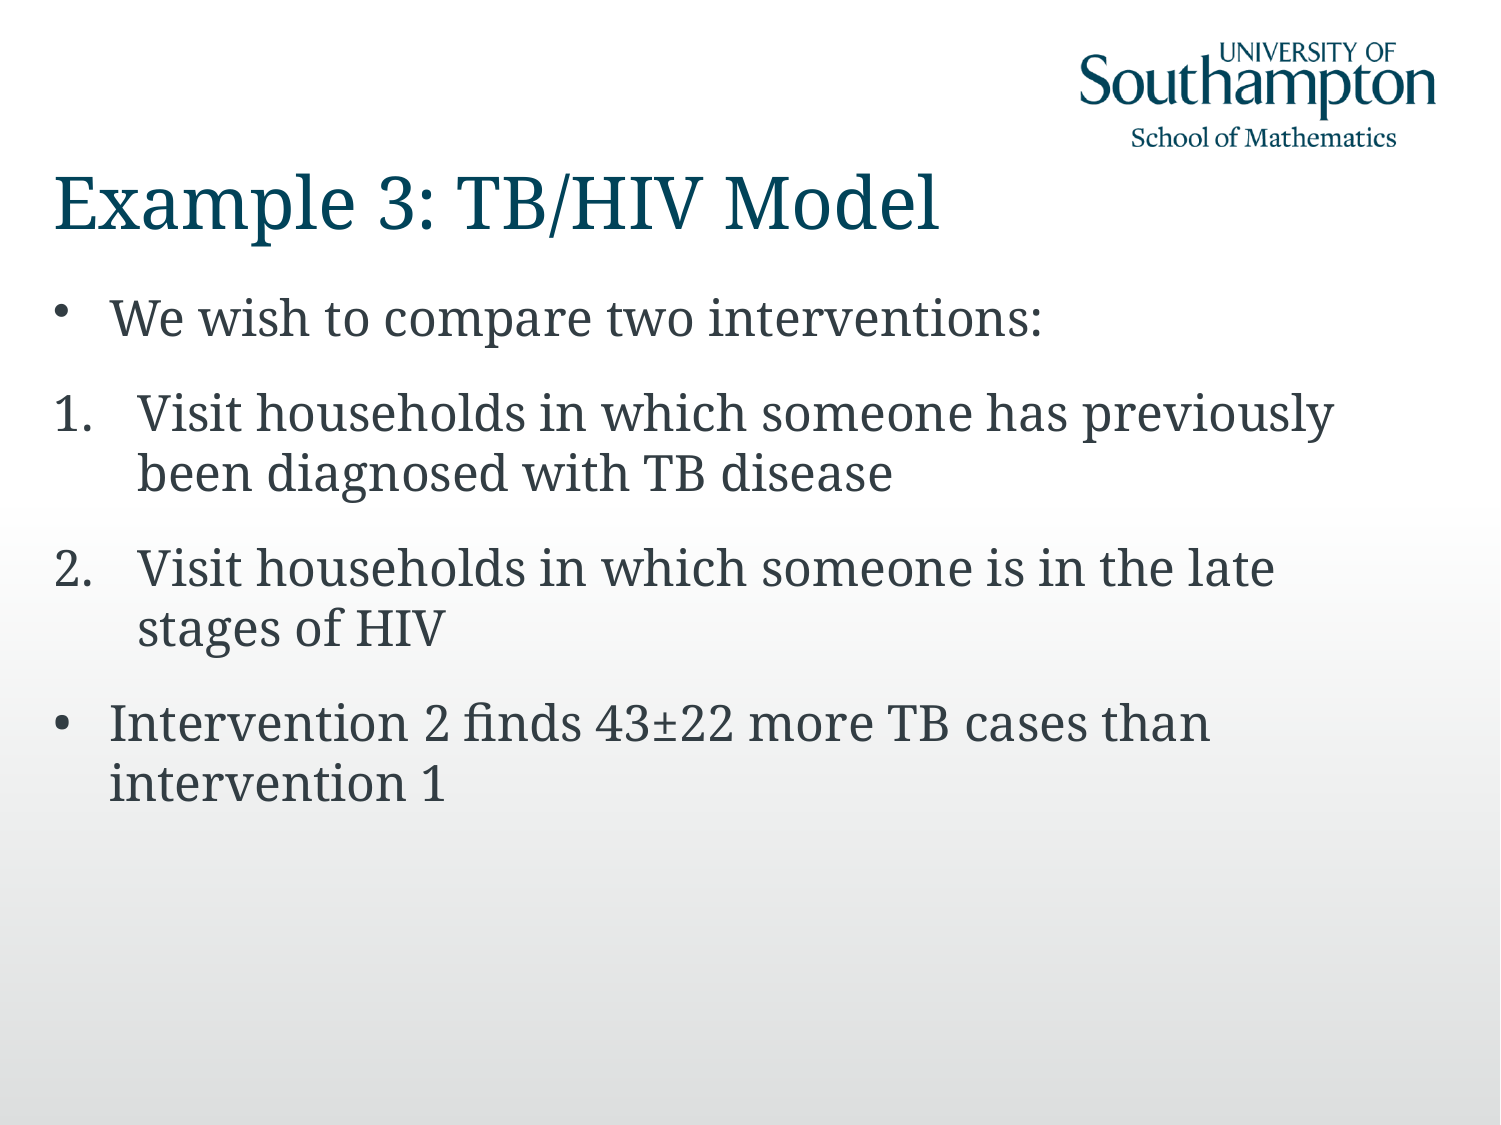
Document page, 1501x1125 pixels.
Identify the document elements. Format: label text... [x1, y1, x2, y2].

title Example 3: TB/HIV Model [53, 148, 1448, 256]
picture [1296, 42, 1301, 51]
list We wish to compare two interventions: Visit households in which someone has previously been diagnosed with TB disease Visit households in which someone is in the late stages of HIV Intervention 2 finds 43±22 more TB cases than intervention 1 [53, 278, 1448, 954]
picture [1080, 42, 1436, 147]
